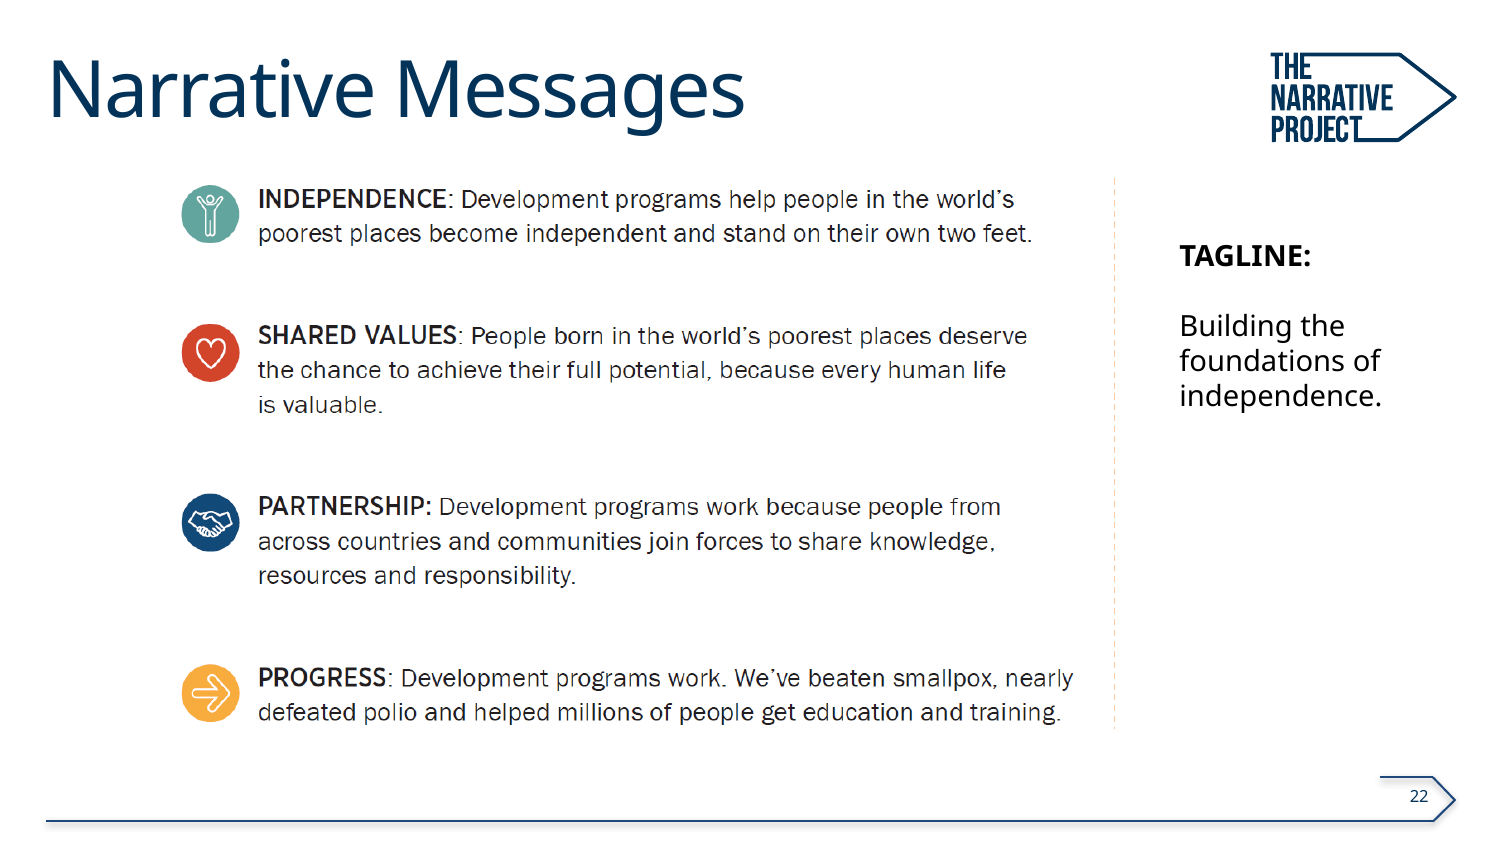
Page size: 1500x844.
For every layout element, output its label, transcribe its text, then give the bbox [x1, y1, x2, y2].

picture [168, 165, 1089, 755]
slide_number 22 [1093, 775, 1444, 820]
text_box TAGLINE: Building the foundations of independence. [1179, 237, 1414, 670]
title Narrative Messages [46, 49, 1247, 146]
